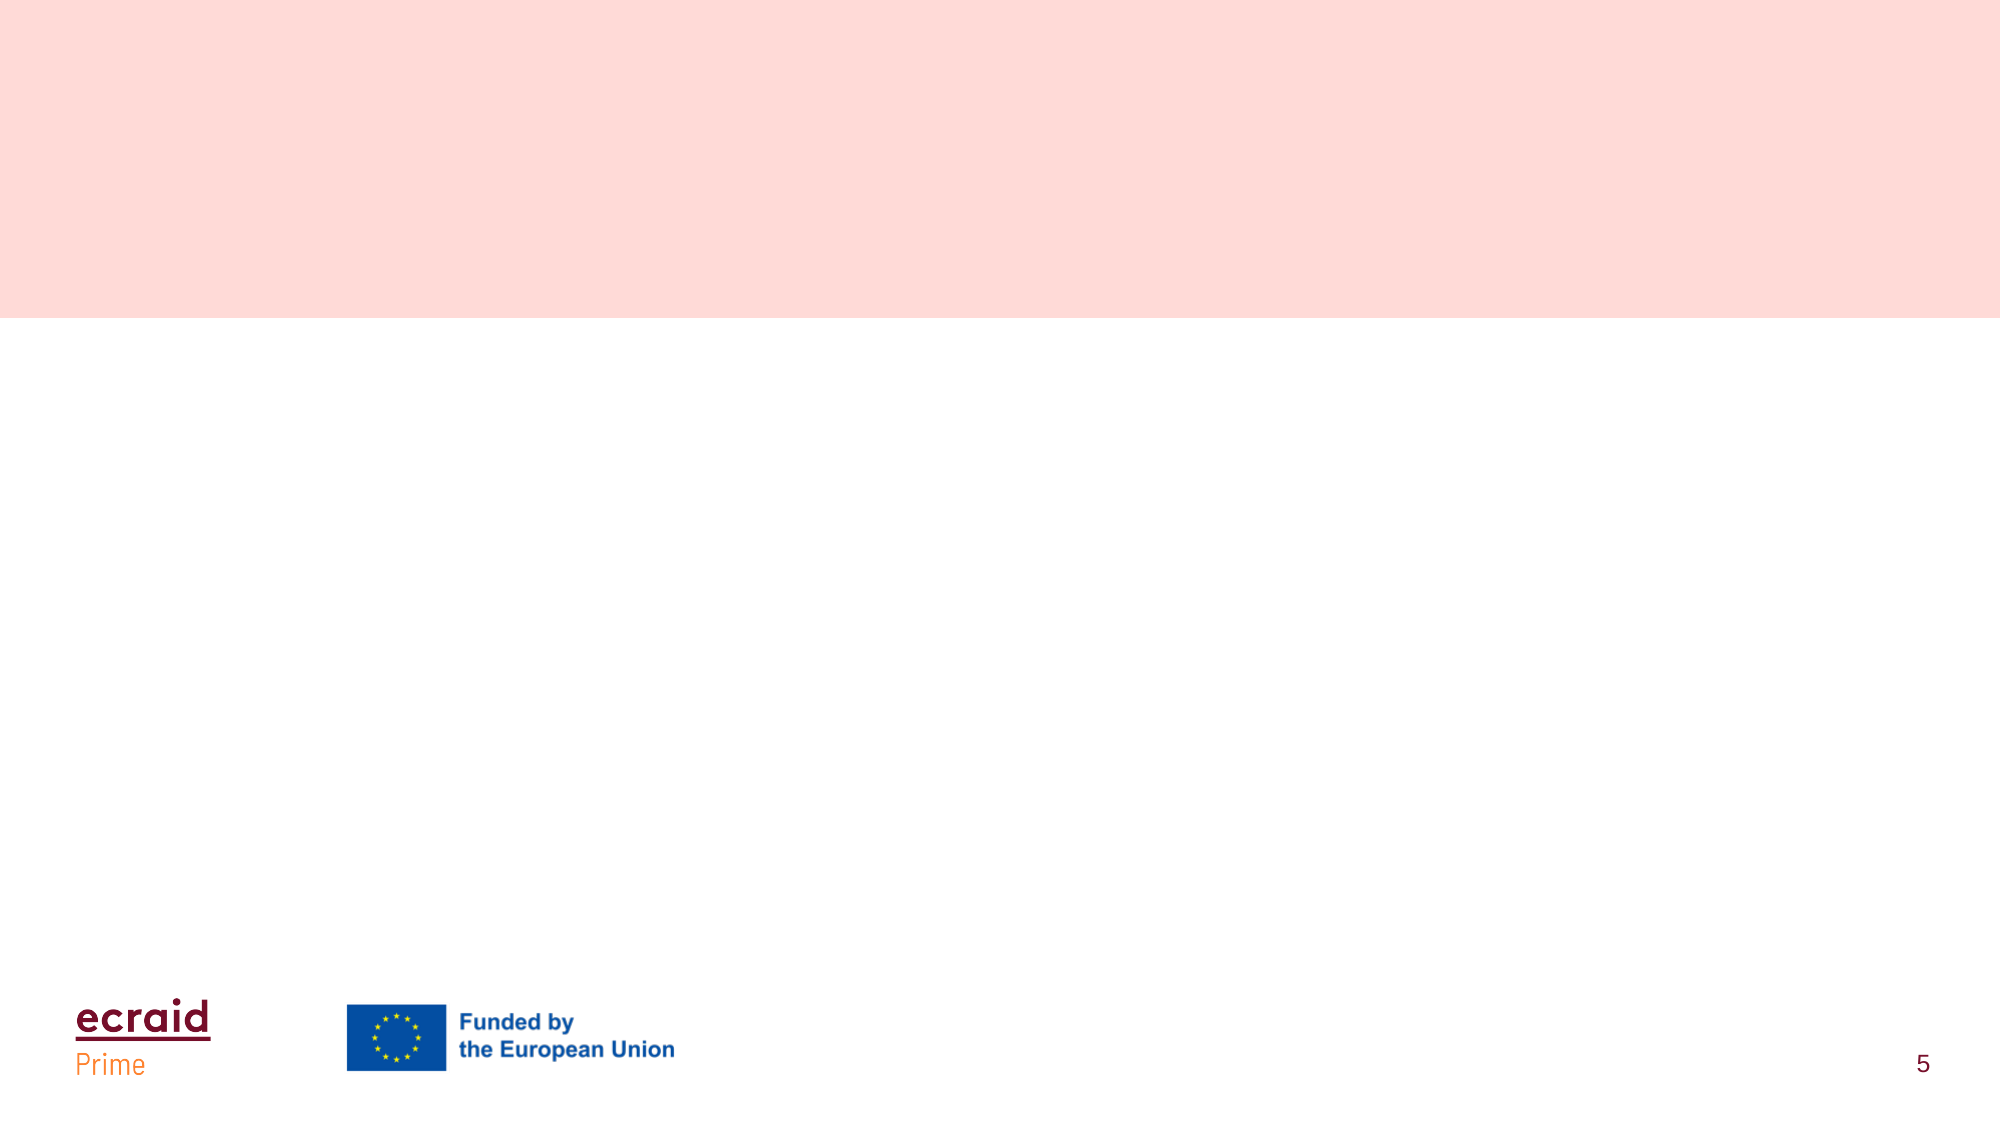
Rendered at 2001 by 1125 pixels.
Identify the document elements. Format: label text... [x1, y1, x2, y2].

slide_number 5 [1843, 1032, 1931, 1074]
picture [342, 1000, 700, 1076]
picture [54, 986, 232, 1098]
